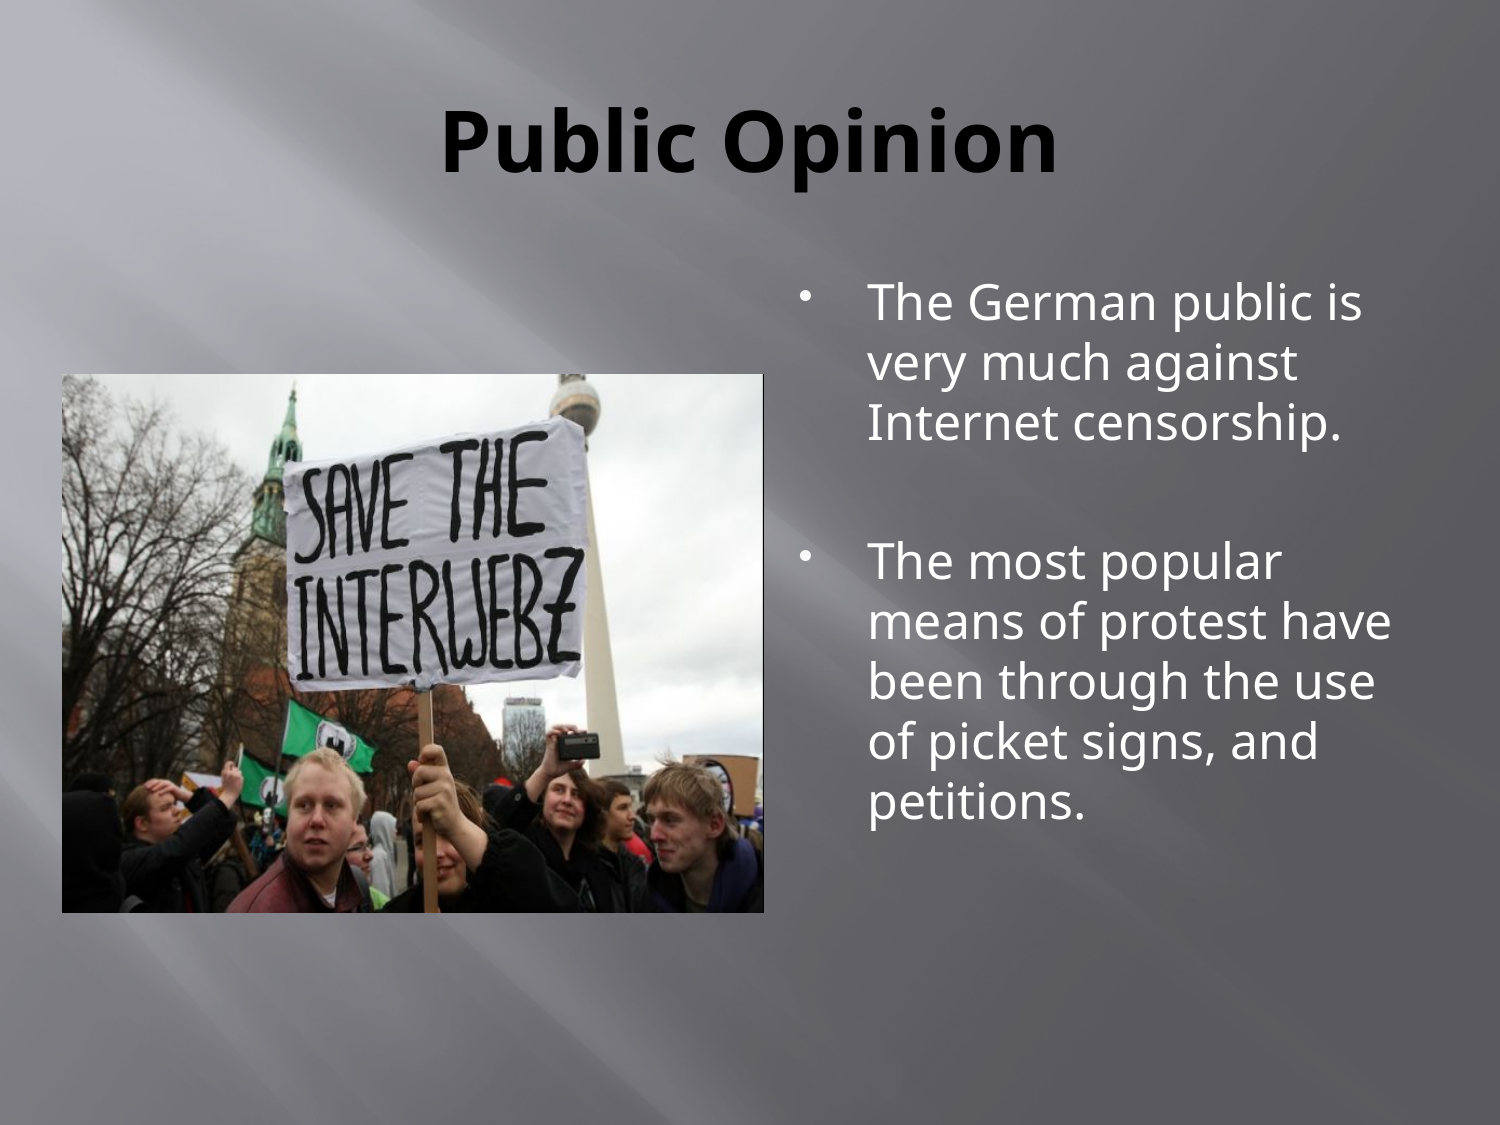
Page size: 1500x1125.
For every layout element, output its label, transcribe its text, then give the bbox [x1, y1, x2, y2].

title Public Opinion [84, 46, 1416, 231]
picture [62, 374, 764, 913]
list The German public is very much against Internet censorship. The most popular means of protest have been through the use of picket signs, and petitions. [762, 262, 1426, 1036]
